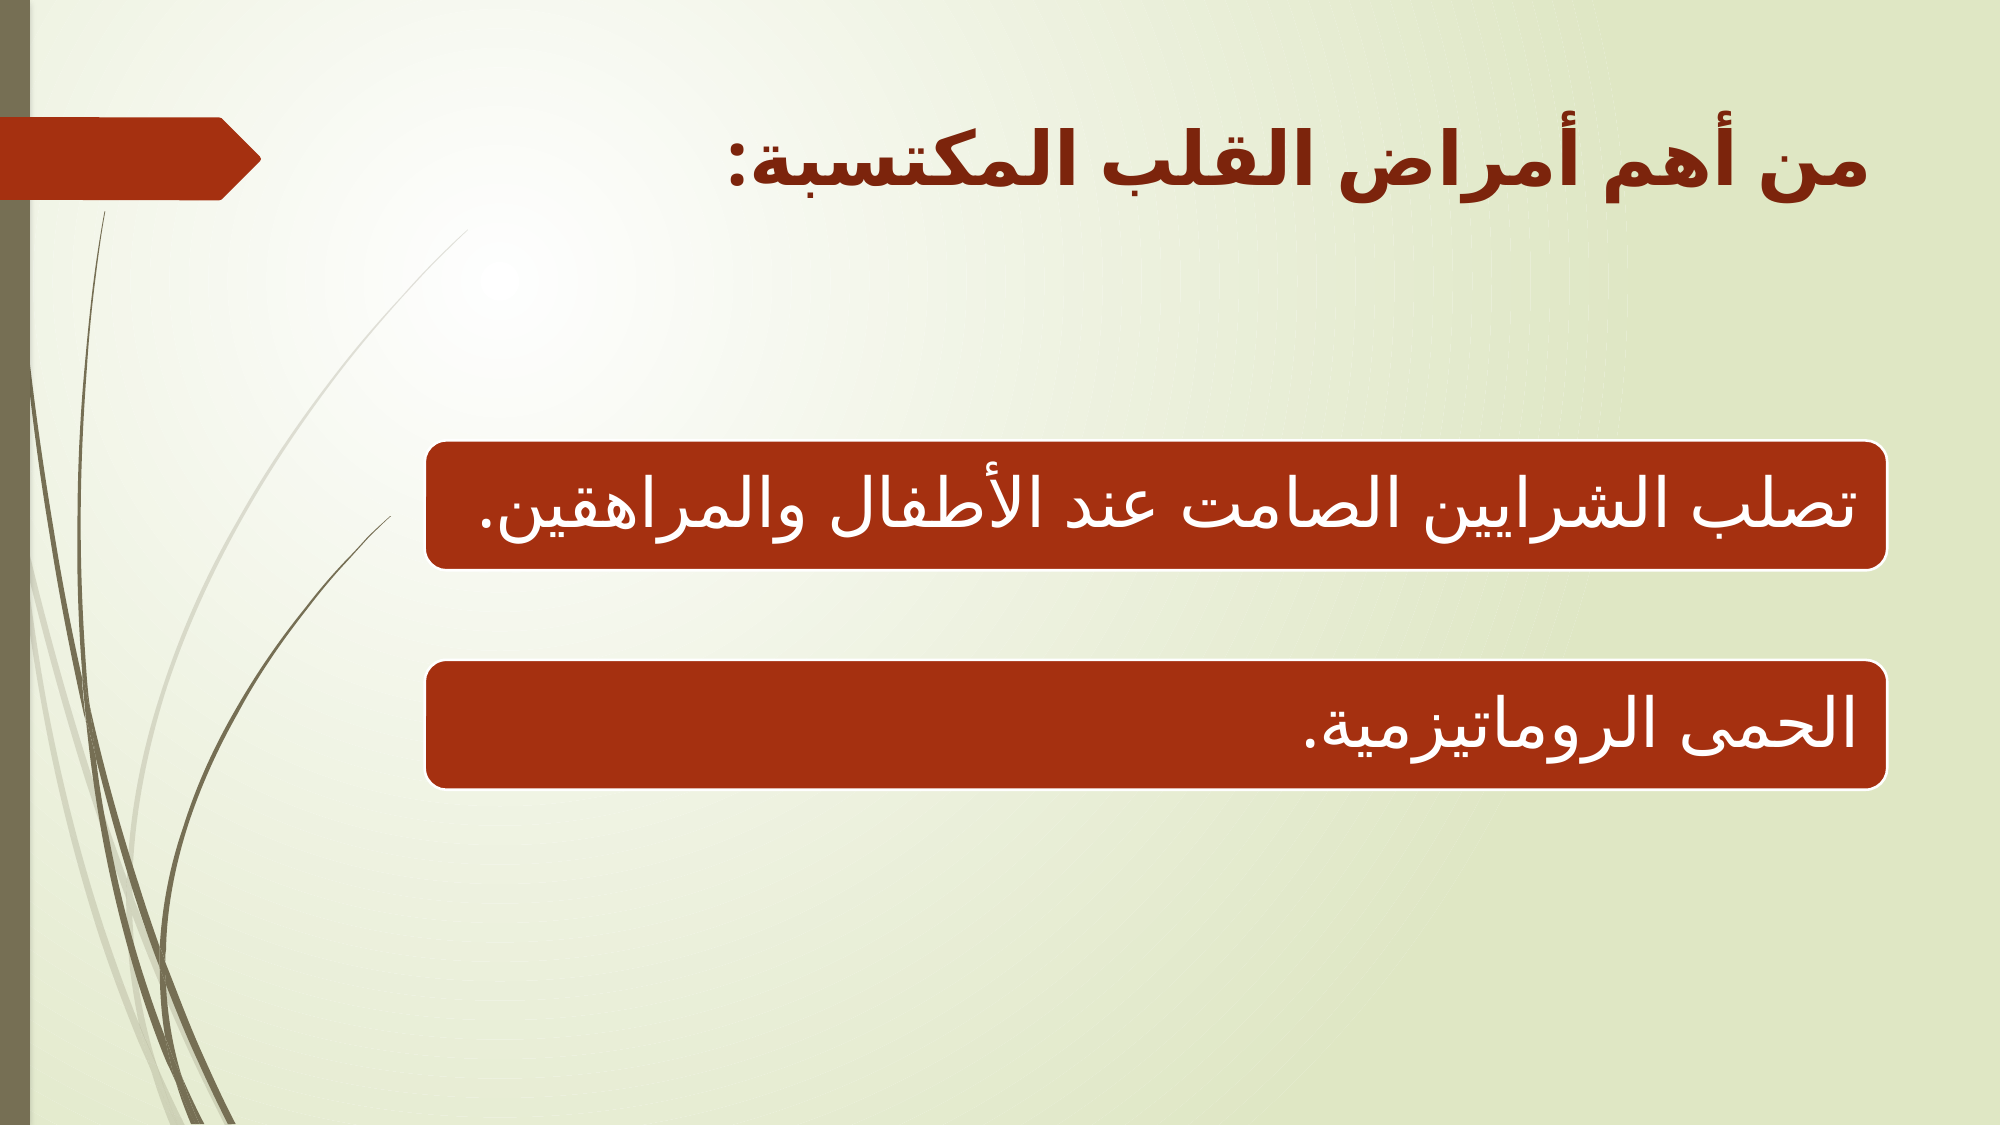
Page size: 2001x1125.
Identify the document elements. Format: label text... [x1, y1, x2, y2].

title من أهم أمراض القلب المكتسبة: [425, 102, 1888, 313]
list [424, 349, 1888, 971]
